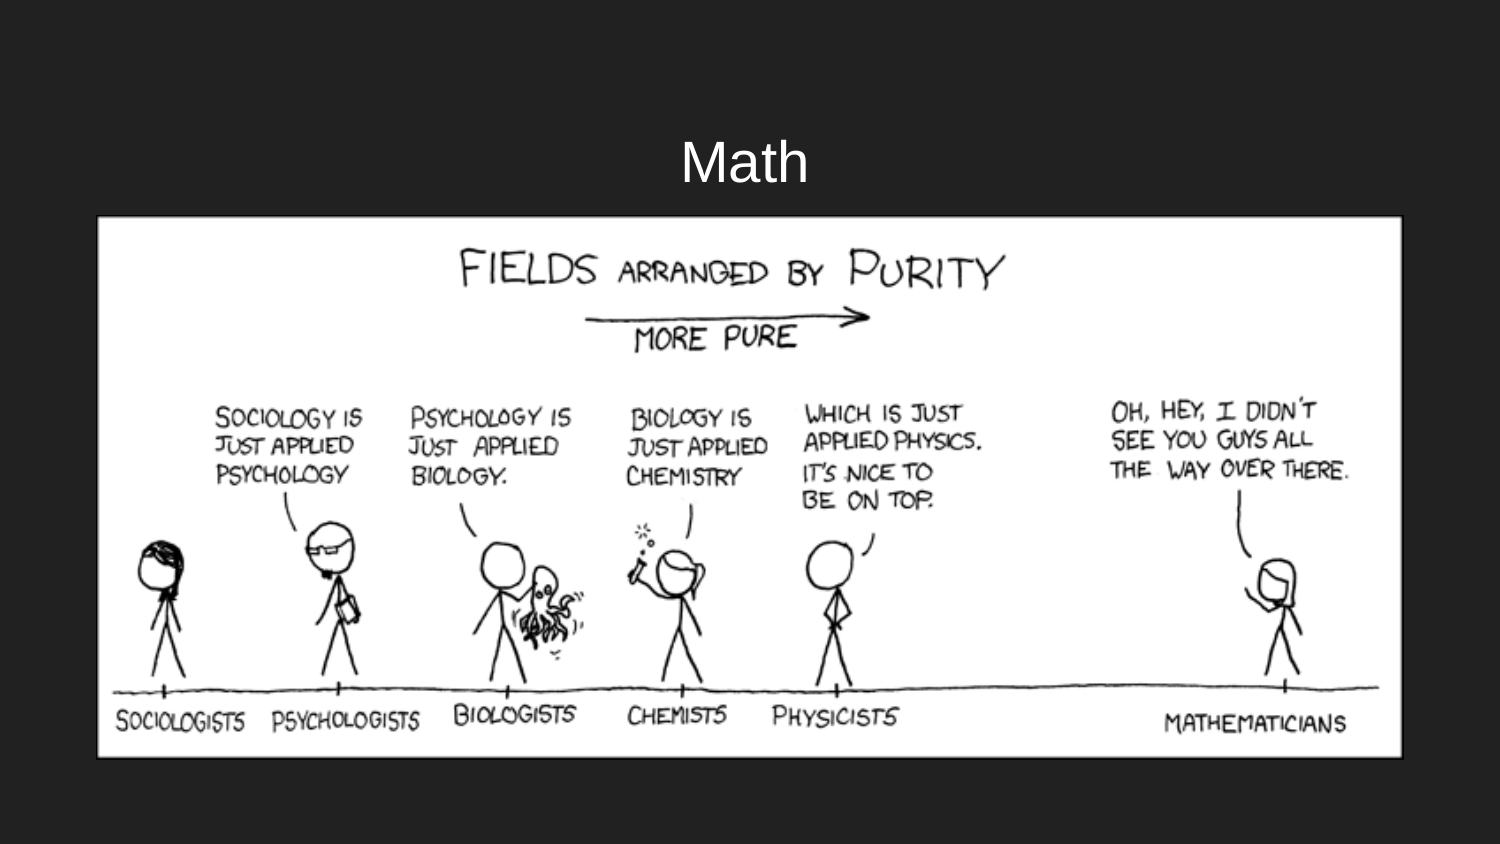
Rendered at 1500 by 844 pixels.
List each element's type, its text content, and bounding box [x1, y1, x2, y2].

title Math [665, 109, 835, 204]
picture [95, 214, 1405, 760]
